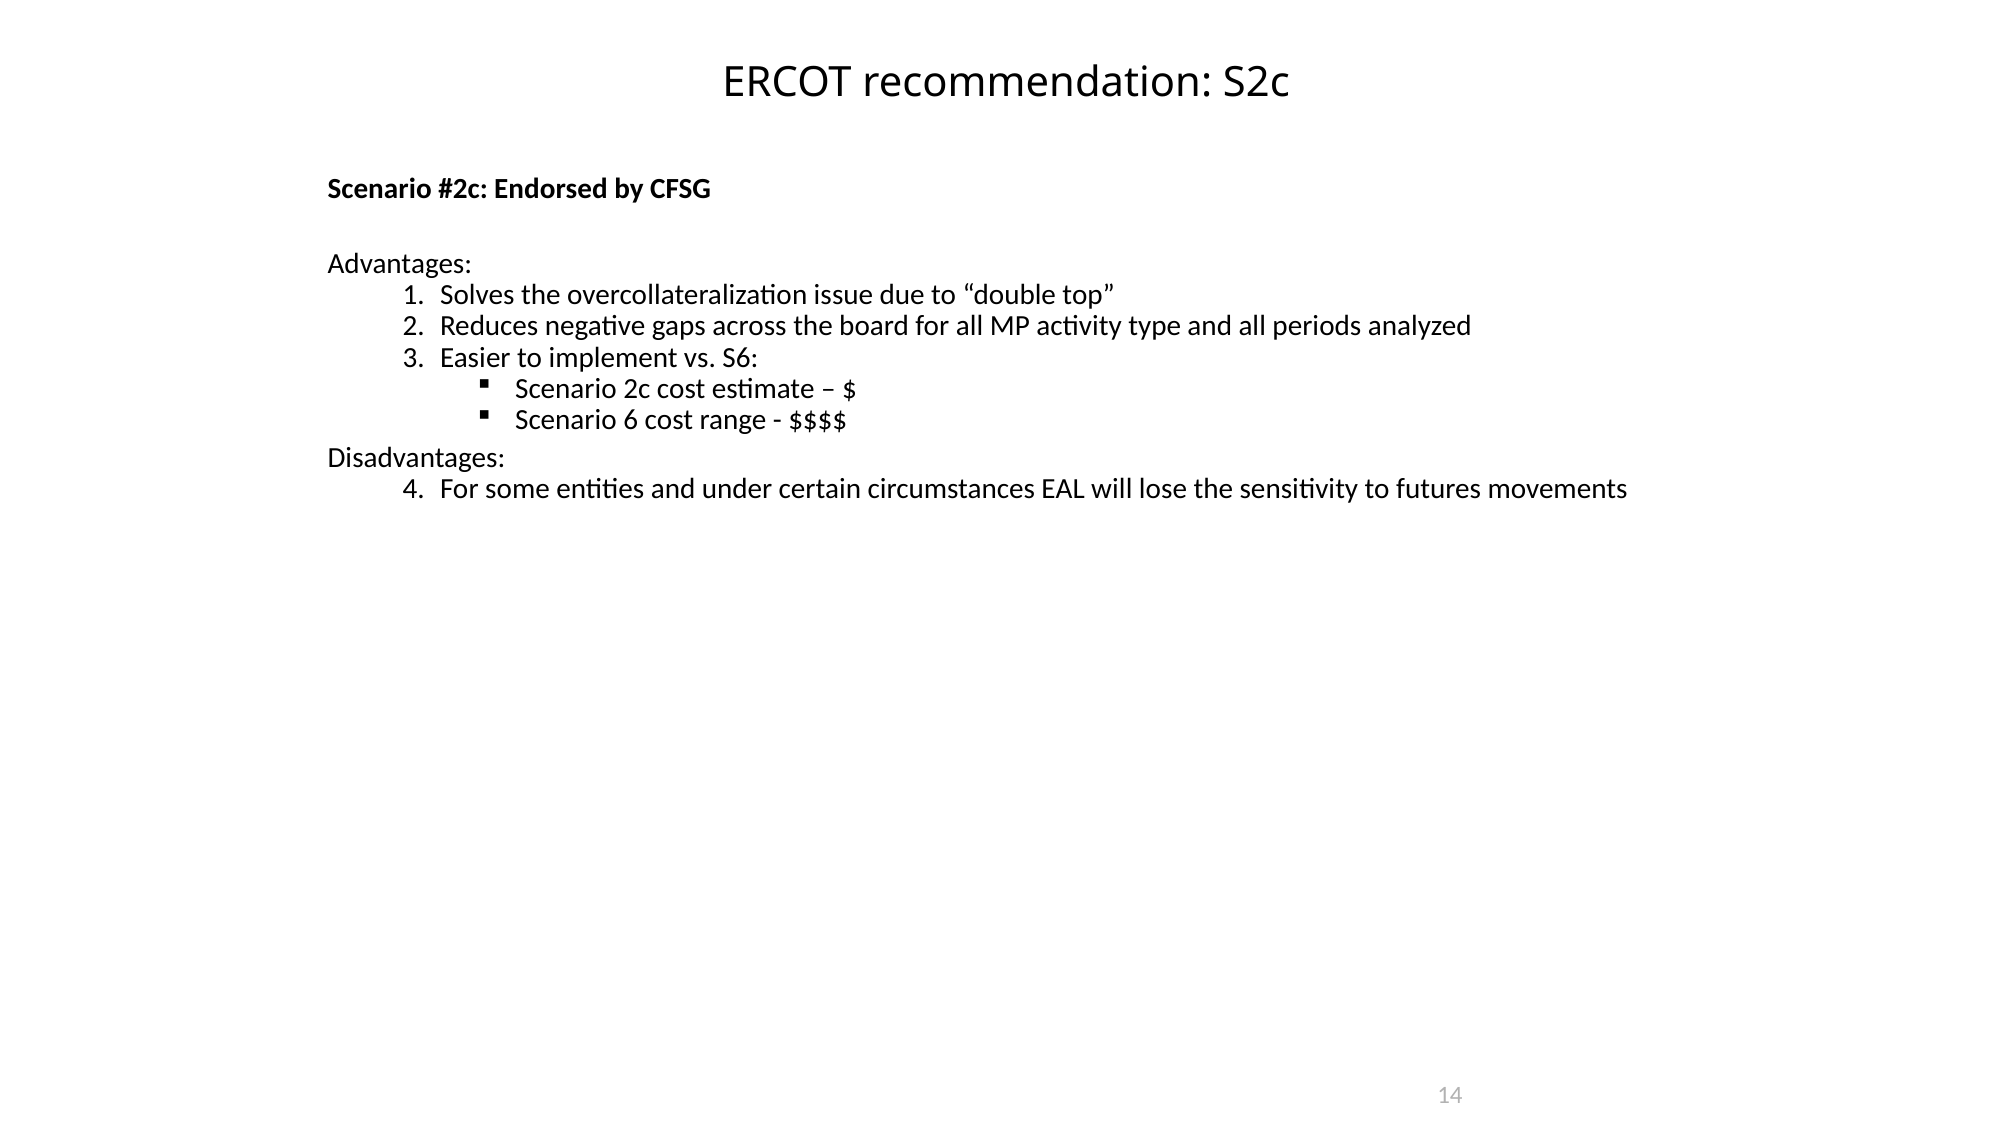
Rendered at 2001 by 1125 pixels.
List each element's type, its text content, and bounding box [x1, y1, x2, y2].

title ERCOT recommendation: S2c [312, 39, 1700, 126]
list Scenario #2c: Endorsed by CFSG Advantages: Solves the overcollateralization issue due to “double top” Reduces negative gaps across the board for all MP activity type and all periods analyzed Easier to implement vs. S6: Scenario 2c cost estimate – $ Scenario 6 cost range - $$$$ Disadvantages: For some entities and under certain circumstances EAL will lose the sensitivity to futures movements [312, 159, 1744, 884]
slide_number 14 [1412, 1076, 1488, 1112]
